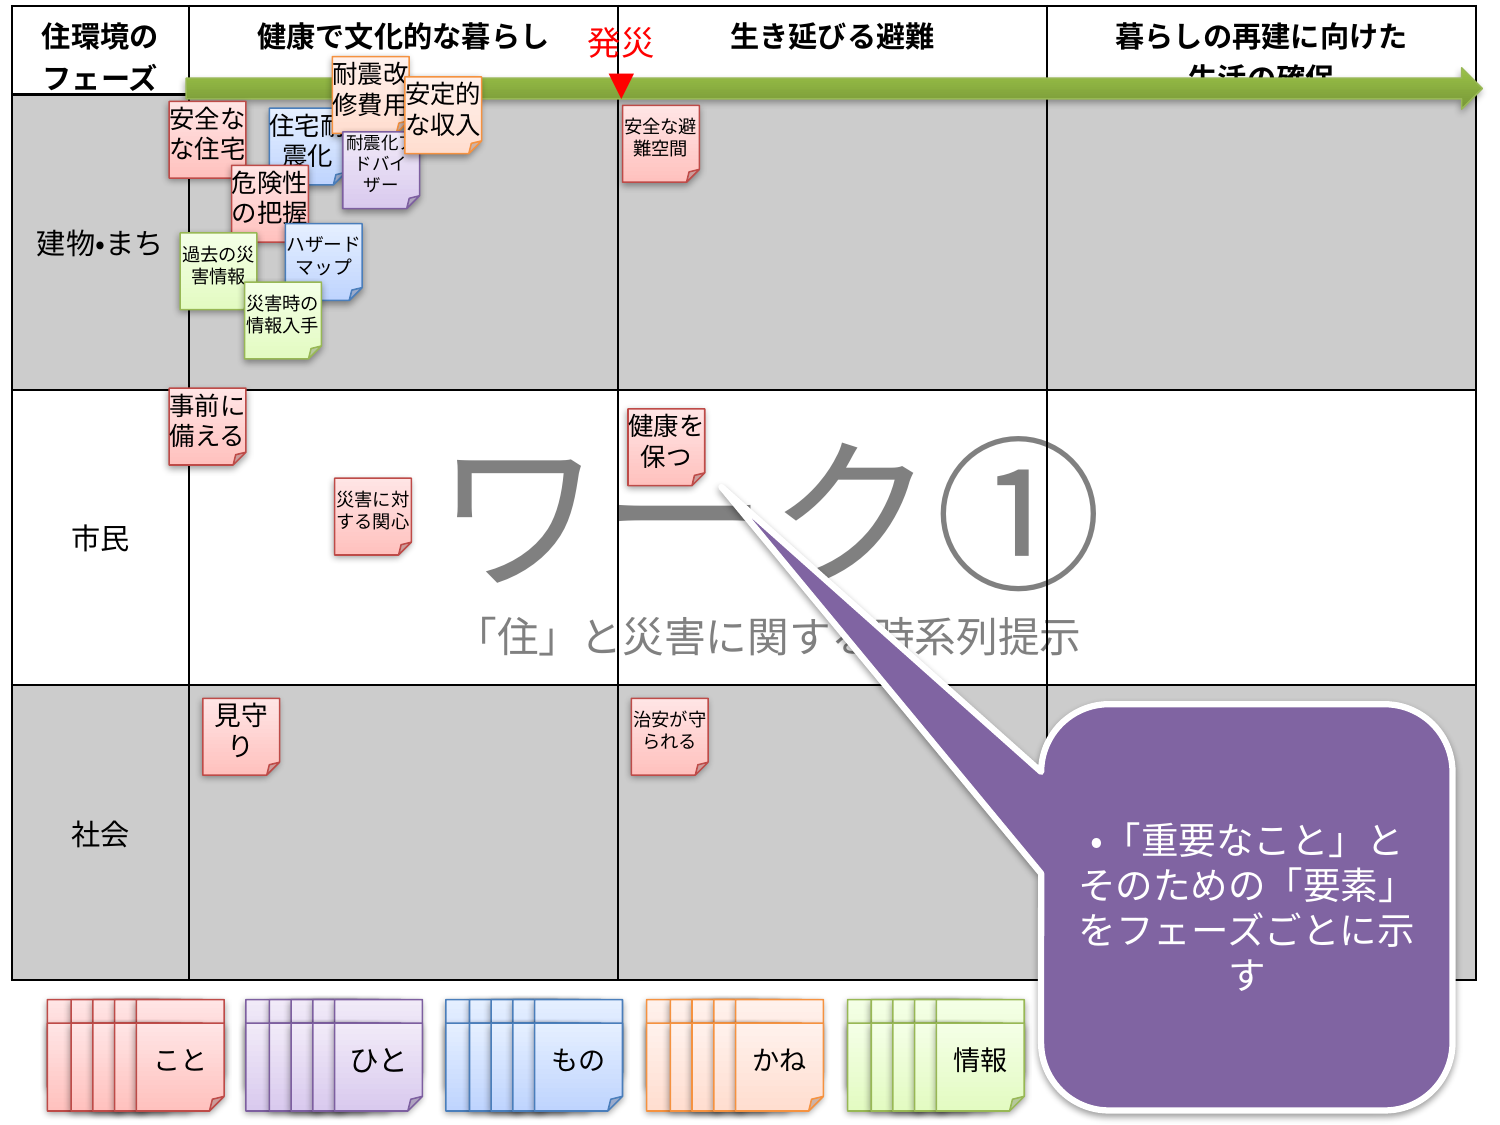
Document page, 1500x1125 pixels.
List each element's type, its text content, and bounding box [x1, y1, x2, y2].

text_box ハザードマップ [284, 222, 363, 302]
text_box [70, 998, 91, 1020]
text_box [870, 998, 891, 1020]
text_box [512, 998, 533, 1019]
text_box [113, 1022, 134, 1112]
table_cell [619, 686, 1033, 979]
table_cell 社会 [13, 686, 188, 979]
table_cell [619, 391, 1046, 684]
text_box 耐震改修費用 [331, 55, 410, 135]
text_box 治安が守られる [630, 697, 709, 776]
table_cell [1048, 106, 1475, 389]
text_box [512, 1022, 533, 1112]
text_box [92, 1022, 113, 1112]
text_box [892, 998, 913, 1020]
text_box [490, 998, 511, 1020]
text_box 見守り [202, 697, 281, 776]
text_box [669, 1022, 690, 1112]
table_cell 市民 [13, 391, 188, 684]
slide_number 9 [1436, 1064, 1459, 1103]
table_cell [953, 686, 1046, 757]
text_box [670, 67, 1483, 110]
text_box [846, 1022, 869, 1112]
text_box [892, 1022, 913, 1112]
text_box 安定的な収入 [404, 76, 483, 155]
text_box [669, 998, 690, 1020]
text_box [713, 1022, 734, 1112]
text_box [935, 998, 1026, 1022]
text_box [290, 998, 311, 1020]
text_box 健康を保つ [627, 408, 706, 487]
text_box ・「重要なこと」とそのための「要素」をフェーズごとに示す [718, 483, 1456, 1114]
text_box [713, 998, 734, 1019]
text_box [870, 1022, 891, 1112]
table_cell [190, 391, 617, 684]
text_box [913, 1022, 935, 1112]
text_box [312, 998, 333, 1019]
text_box [533, 998, 624, 1022]
text_box [245, 998, 268, 1022]
text_box [468, 998, 489, 1020]
text_box 情報 [935, 1022, 1026, 1112]
text_box 安全な避難空間 [621, 104, 701, 183]
text_box 危険性の把握 [230, 164, 310, 243]
text_box [691, 998, 712, 1020]
text_box [46, 998, 69, 1022]
text_box [333, 998, 424, 1022]
text_box [645, 1022, 668, 1112]
table_cell [190, 108, 617, 389]
table_cell [1048, 391, 1475, 684]
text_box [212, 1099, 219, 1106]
text_box 過去の災害情報 [179, 232, 258, 311]
table_cell [619, 108, 1046, 389]
text_box [468, 1022, 489, 1112]
text_box [484, 77, 573, 100]
text_box こと [135, 1022, 225, 1112]
text_box 安全なな住宅 [168, 100, 247, 179]
table_cell [190, 686, 617, 979]
text_box 事前に備える [168, 387, 247, 466]
text_box もの [533, 1022, 624, 1112]
text_box ひと [333, 1022, 424, 1112]
table_header 暮らしの再建に向けた 生活の確保 [1048, 7, 1475, 78]
text_box [734, 998, 825, 1023]
text_box [312, 1022, 333, 1112]
text_box [46, 1022, 69, 1112]
table_cell 建物・まち [13, 96, 188, 389]
text_box [135, 998, 225, 1022]
text_box [268, 998, 289, 1020]
text_box [490, 1022, 511, 1112]
text_box かね [734, 1022, 825, 1112]
text_box [913, 998, 935, 1019]
text_box [245, 1022, 268, 1112]
text_box [70, 1022, 91, 1112]
table_header 生き延びる避難 [619, 7, 1046, 76]
table_header 住環境のフェーズ [13, 7, 188, 93]
text_box [92, 998, 113, 1020]
text_box 災害に対する関心 [333, 477, 413, 556]
text_box [290, 1022, 311, 1112]
text_box [645, 998, 668, 1022]
text_box 住宅耐震化 [268, 107, 337, 186]
text_box [846, 998, 869, 1022]
text_box [268, 1022, 289, 1112]
text_box 発災 ▼ [573, 14, 670, 110]
text_box [445, 1022, 468, 1112]
text_box [691, 1022, 712, 1112]
text_box [445, 998, 468, 1022]
text_box [113, 998, 134, 1019]
text_box [185, 77, 327, 100]
text_box 災害時の情報入手 [243, 281, 323, 360]
table_cell [1048, 686, 1475, 979]
table_header 健康で文化的な暮らし [190, 7, 617, 76]
text_box 耐震化アドバイザー [341, 131, 421, 210]
table_header 生き延びる避難 [249, 104, 327, 164]
